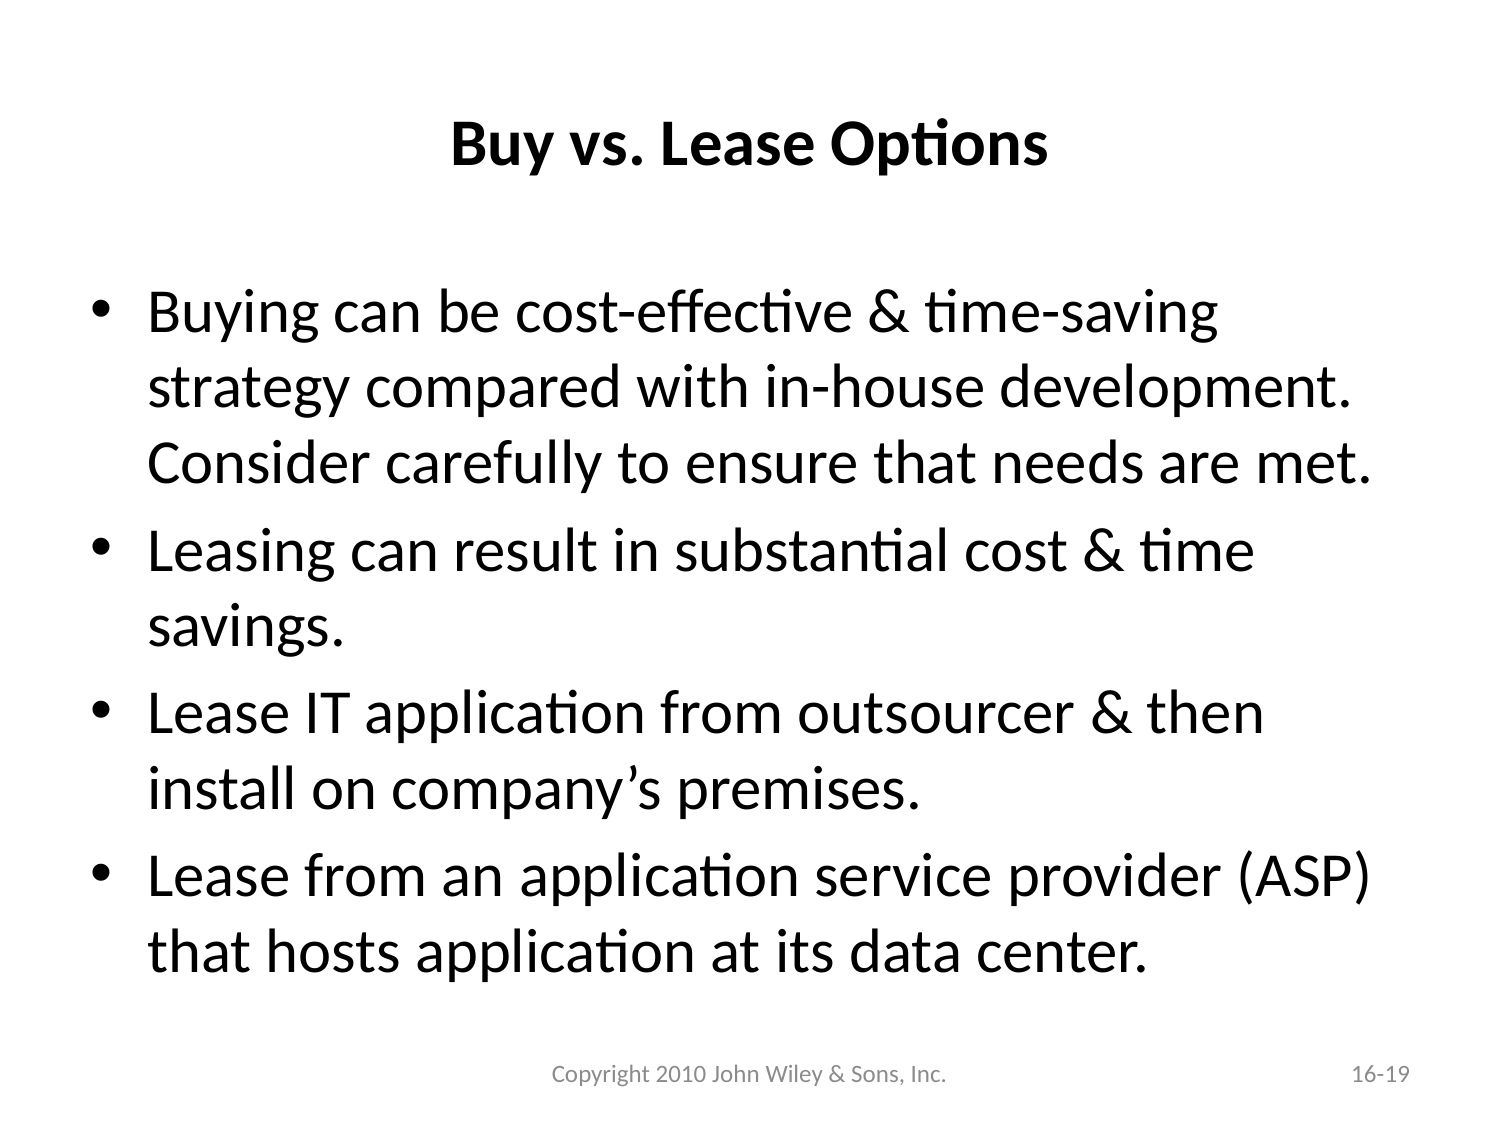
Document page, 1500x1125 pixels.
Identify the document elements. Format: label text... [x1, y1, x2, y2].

slide_number 16-19 [1074, 1042, 1425, 1103]
title Buy vs. Lease Options [75, 45, 1425, 233]
list Buying can be cost-effective & time-saving strategy compared with in-house development. Consider carefully to ensure that needs are met. Leasing can result in substantial cost & time savings. Lease IT application from outsourcer & then install on company’s premises. Lease from an application service provider (ASP) that hosts application at its data center. [75, 262, 1425, 1005]
footer Copyright 2010 John Wiley & Sons, Inc. [512, 1042, 988, 1103]
